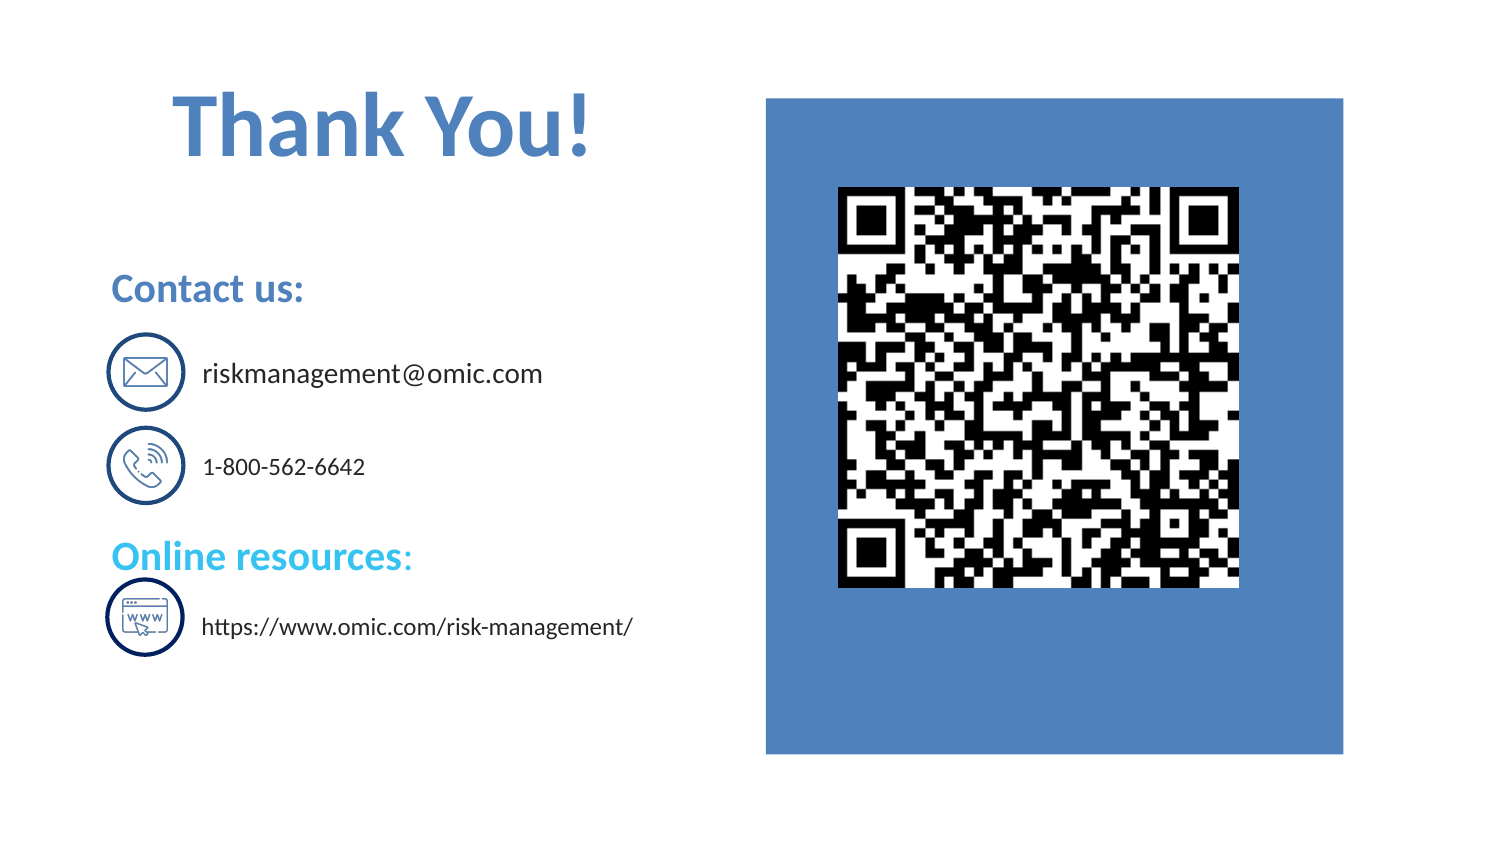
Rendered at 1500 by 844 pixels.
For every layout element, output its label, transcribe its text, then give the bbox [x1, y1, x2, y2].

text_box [96, 520, 826, 656]
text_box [108, 427, 567, 504]
text_box Insert QR code [764, 96, 1345, 757]
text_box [108, 334, 567, 410]
picture [838, 187, 1240, 588]
text_box Contact us: [96, 253, 715, 319]
text_box Thank You! [39, 57, 728, 183]
